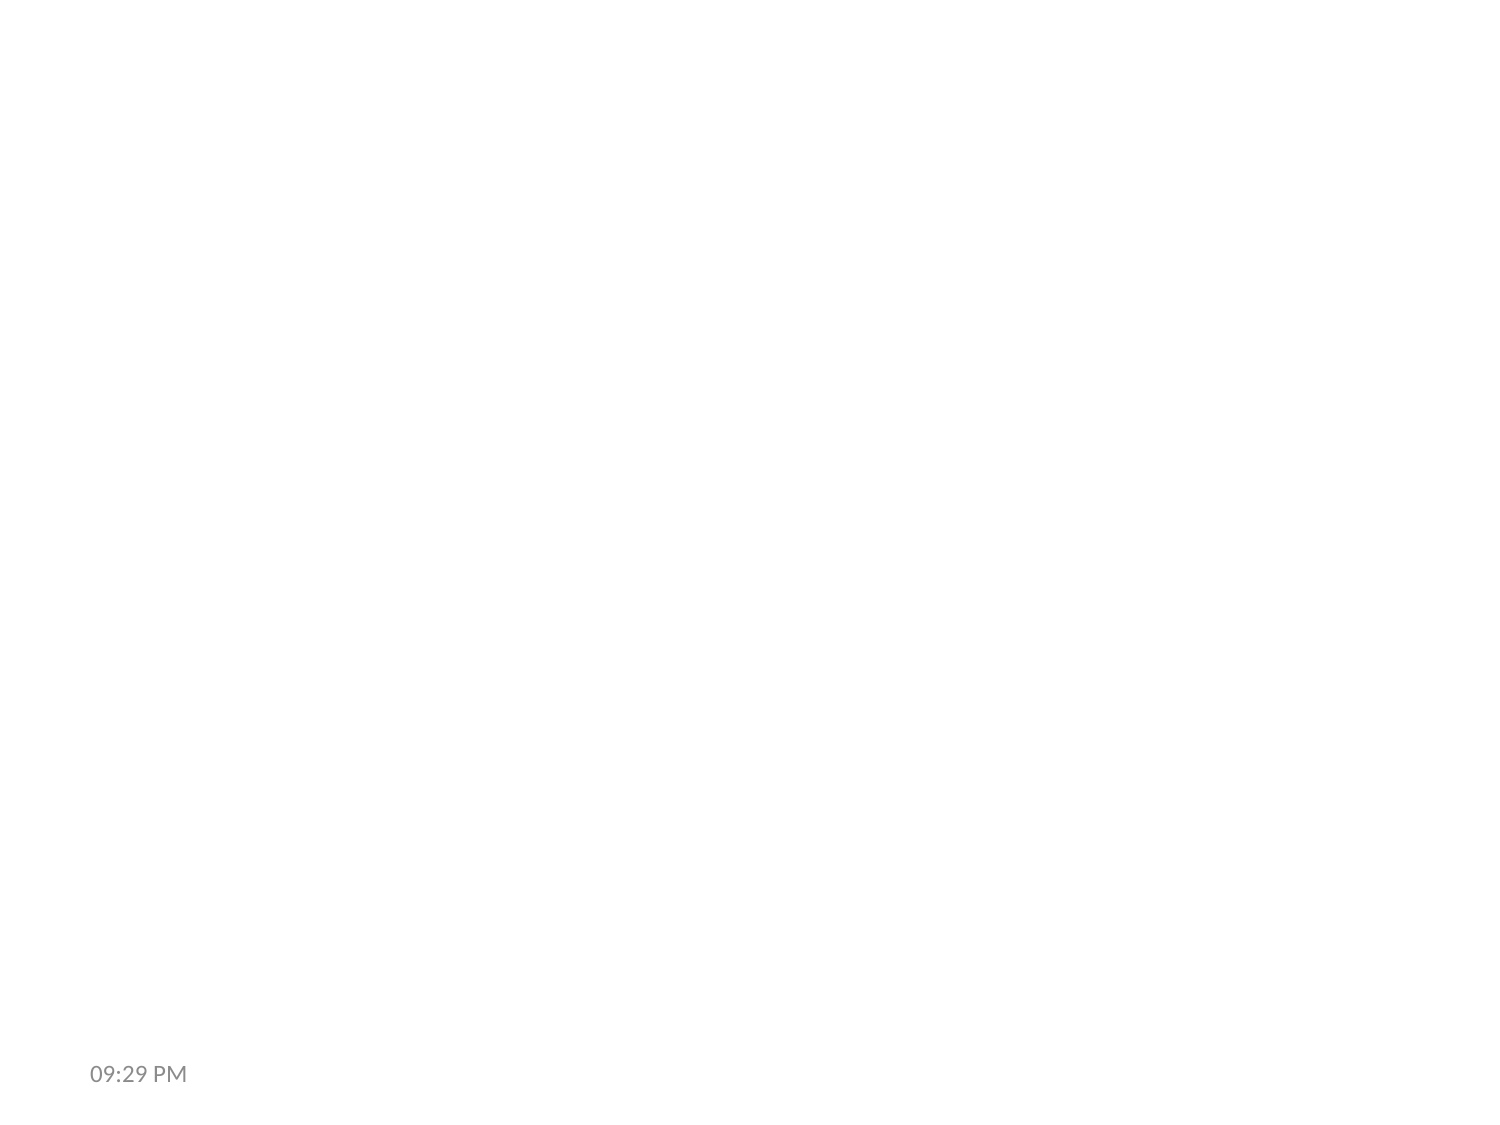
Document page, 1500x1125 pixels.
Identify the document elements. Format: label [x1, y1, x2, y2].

slide_number [75, 1042, 425, 1103]
